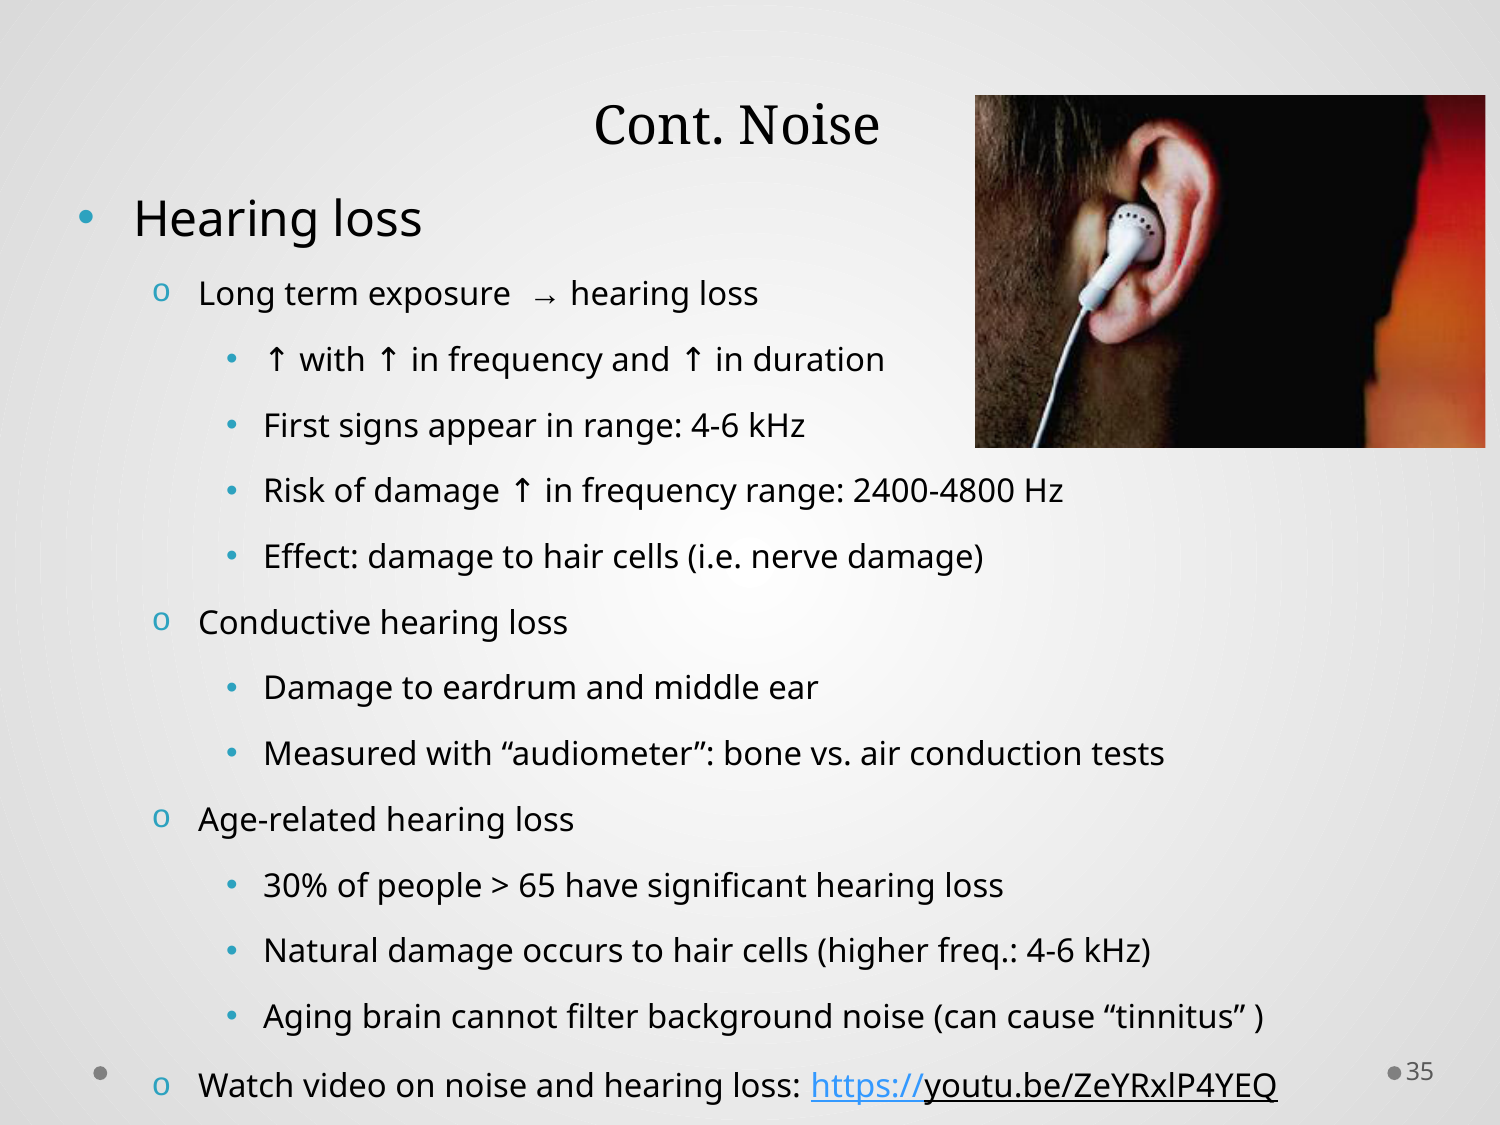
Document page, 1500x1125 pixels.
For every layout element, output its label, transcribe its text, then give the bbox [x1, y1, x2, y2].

picture [974, 94, 1486, 449]
list Hearing loss Long term exposure → hearing loss ↑ with ↑ in frequency and ↑ in duration First signs appear in range: 4-6 kHz Risk of damage ↑ in frequency range: 2400-4800 Hz Effect: damage to hair cells (i.e. nerve damage) Conductive hearing loss Damage to eardrum and middle ear Measured with “audiometer”: bone vs. air conduction tests Age-related hearing loss 30% of people > 65 have significant hearing loss Natural damage occurs to hair cells (higher freq.: 4-6 kHz) Aging brain cannot filter background noise (can cause “tinnitus” ) Watch video on noise and hearing loss: https://youtu.be/ZeYRxlP4YEQ [62, 149, 1463, 1125]
title Cont. Noise [62, 62, 1413, 149]
slide_number 35 [1401, 1042, 1494, 1103]
